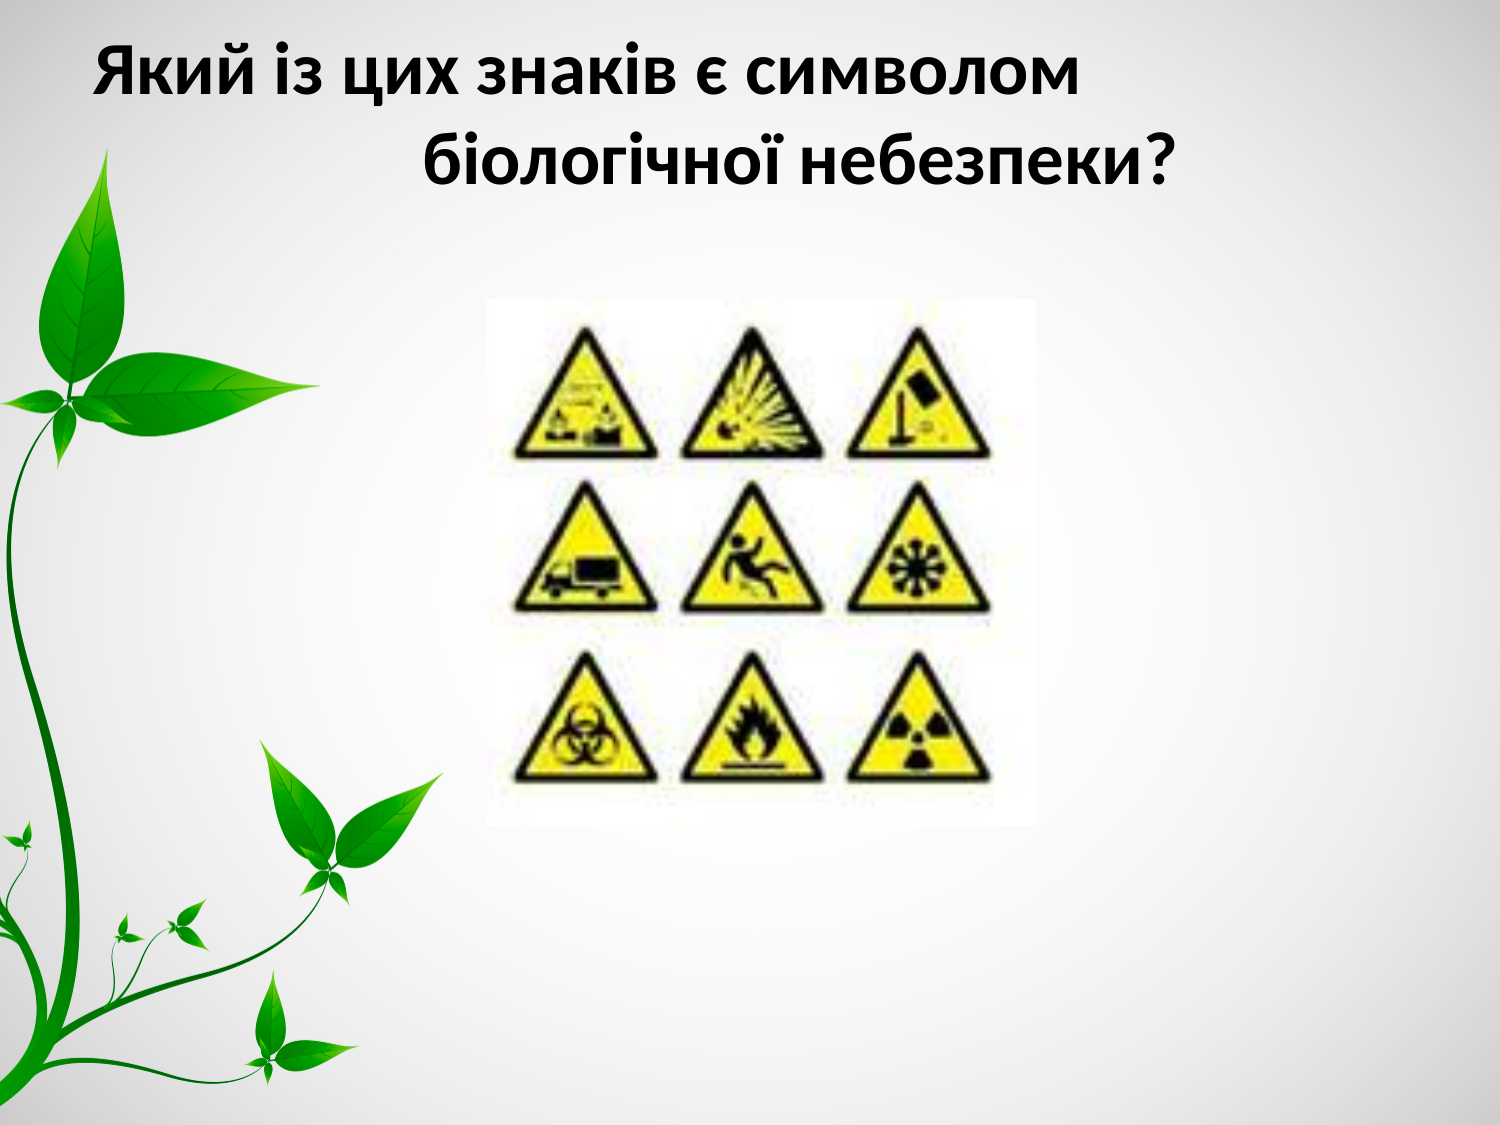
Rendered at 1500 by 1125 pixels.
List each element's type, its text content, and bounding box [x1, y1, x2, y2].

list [487, 299, 1036, 826]
title Який із цих знаків є символом біологічної небезпеки? [75, 24, 1425, 195]
picture [0, 0, 1500, 1125]
